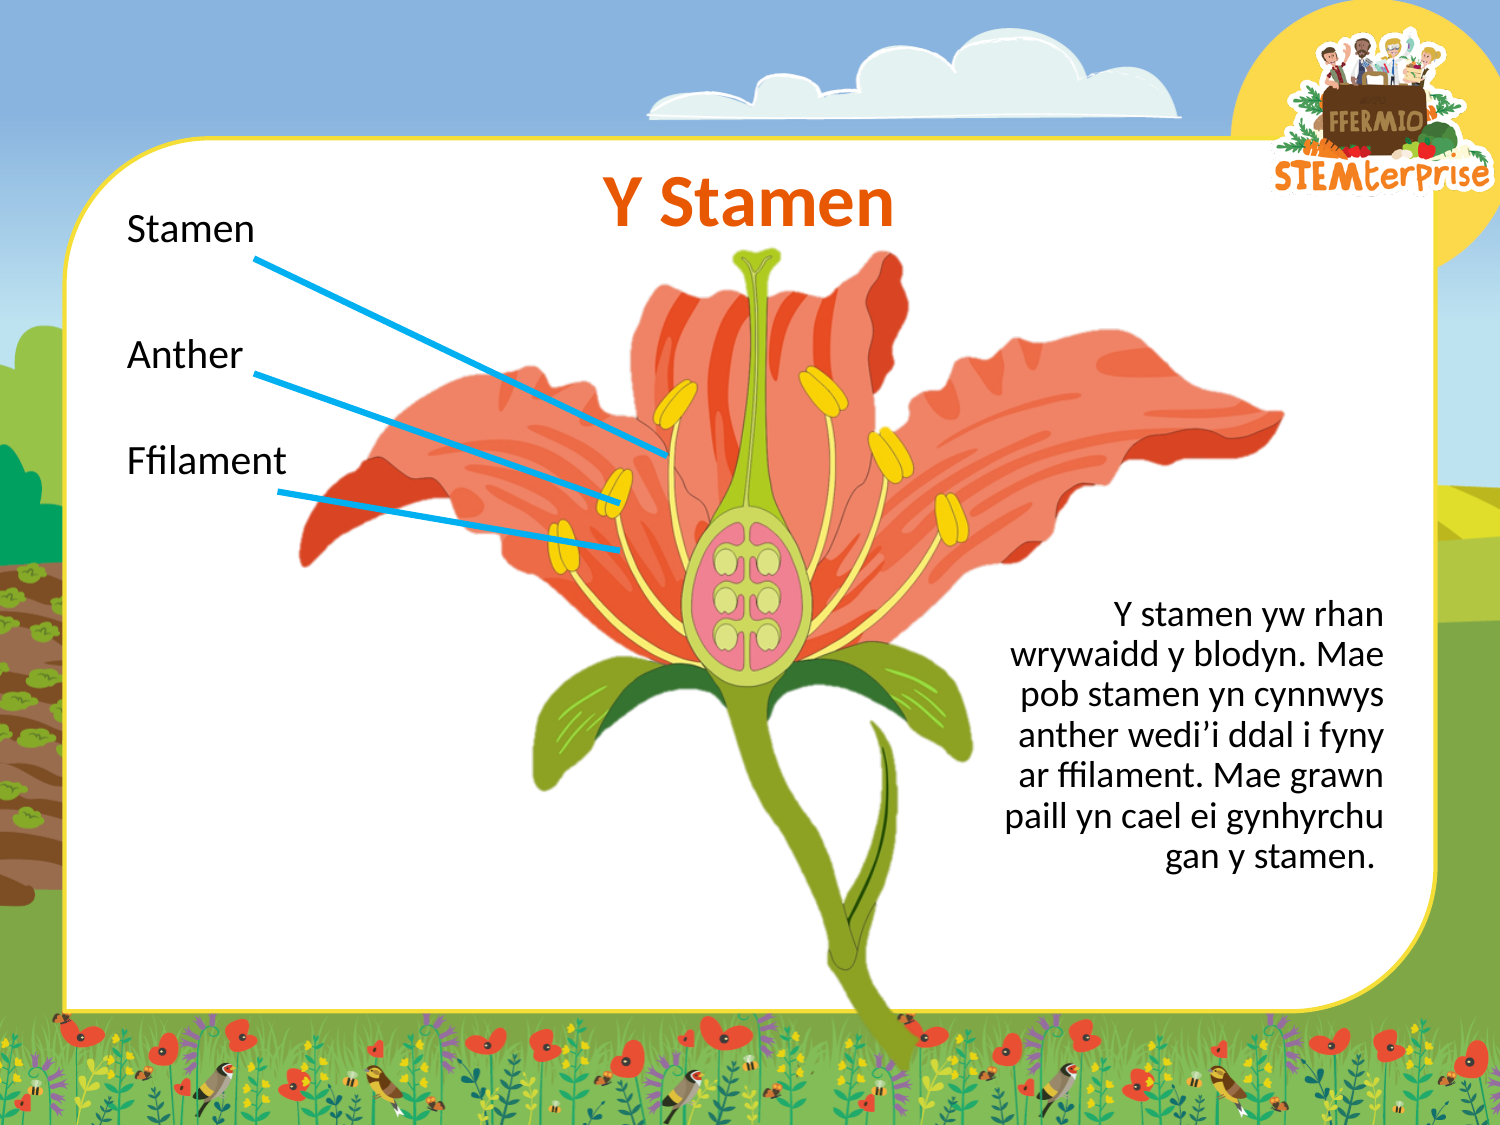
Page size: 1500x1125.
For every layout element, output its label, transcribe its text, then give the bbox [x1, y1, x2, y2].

picture [0, 0, 1500, 1125]
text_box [277, 491, 621, 551]
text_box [253, 259, 668, 457]
title Y Stamen [218, 137, 1282, 219]
text_box Ffilament [112, 425, 248, 491]
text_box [253, 373, 621, 504]
list Y stamen yw rhan wrywaidd y blodyn. Mae pob stamen yn cynnwys anther wedi’i ddal i fyny ar ffilament. Mae grawn paill yn cael ei gynhyrchu gan y stamen. [1317, 586, 1400, 953]
text_box Anther [112, 319, 248, 385]
text_box Stamen [112, 193, 396, 259]
